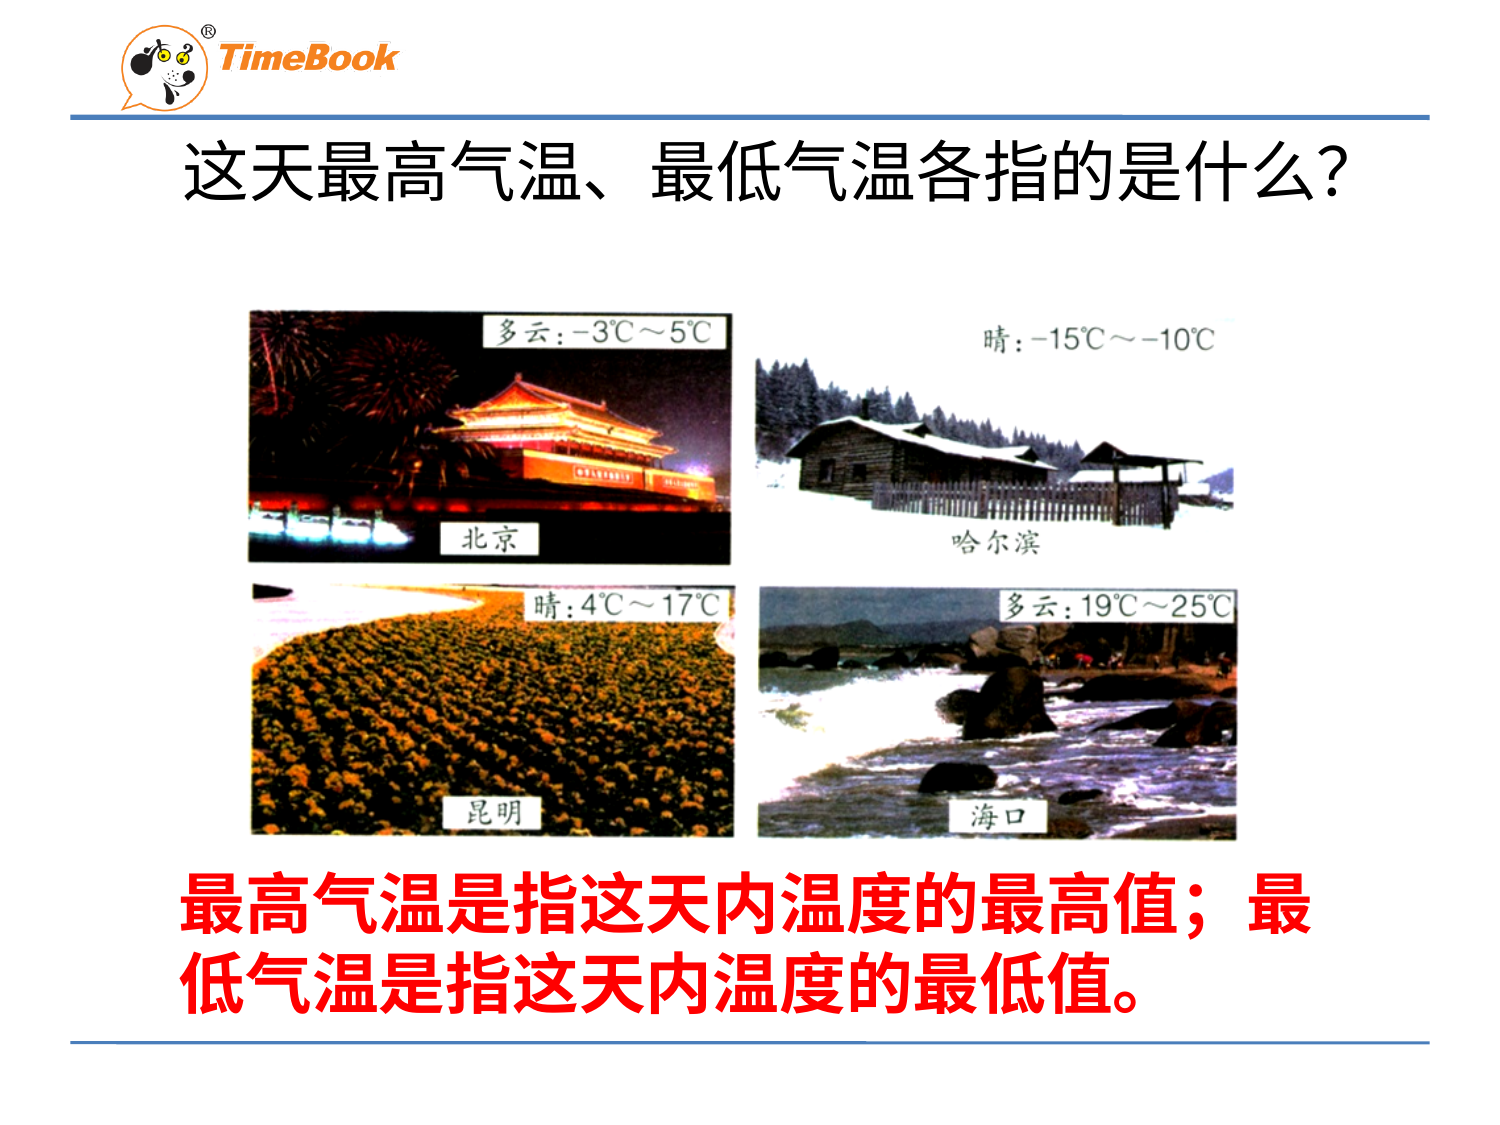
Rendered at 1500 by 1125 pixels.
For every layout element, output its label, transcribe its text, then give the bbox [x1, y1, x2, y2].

title 这天最高气温、最低气温各指的是什么？ [164, 122, 1336, 311]
picture [245, 304, 1243, 848]
picture [118, 22, 408, 113]
text_box 最高气温是指这天内温度的最高值；最低气温是指这天内温度的最低值。 [163, 854, 1336, 1029]
